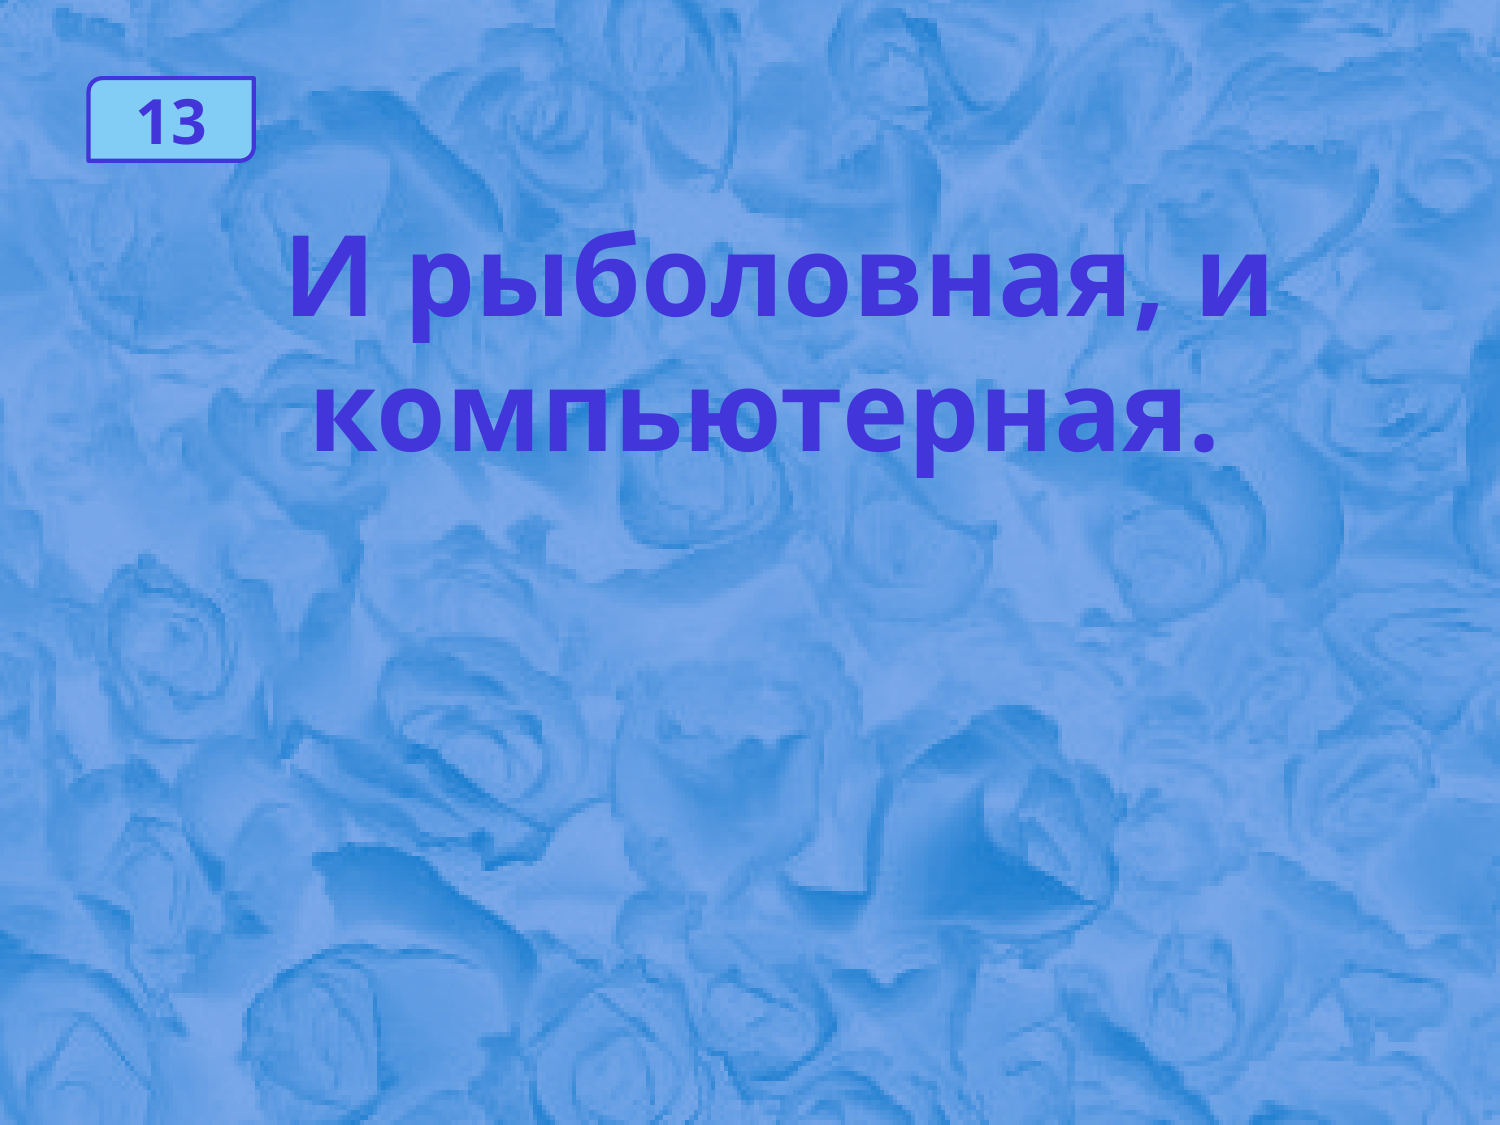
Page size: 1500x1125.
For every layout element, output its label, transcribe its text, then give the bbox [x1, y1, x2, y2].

text_box 13 [86, 76, 256, 163]
text_box И рыболовная, и компьютерная. [112, 196, 1447, 481]
